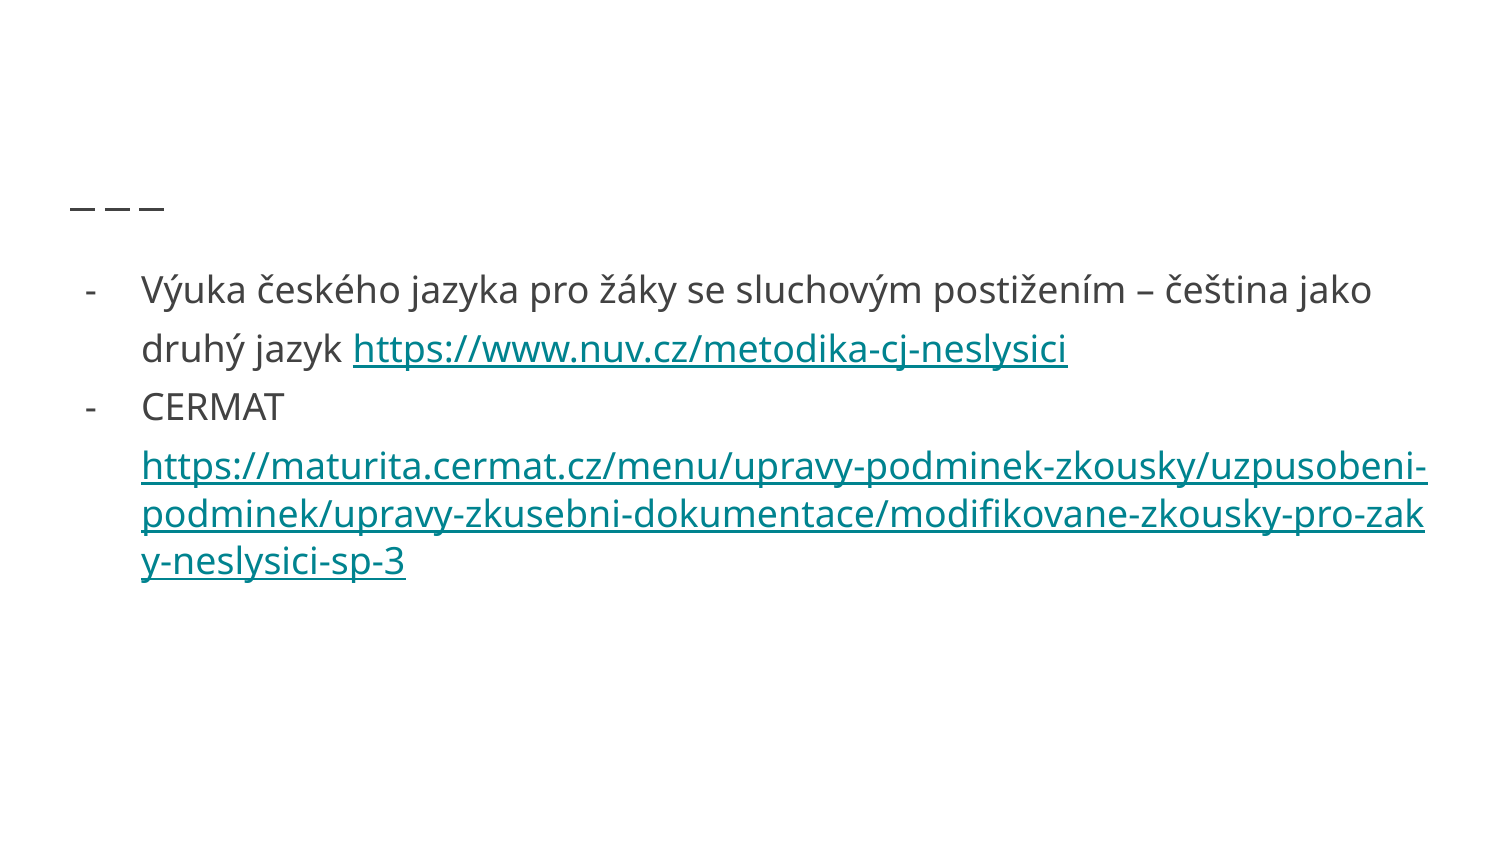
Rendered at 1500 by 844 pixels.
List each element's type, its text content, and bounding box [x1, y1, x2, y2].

list Výuka českého jazyka pro žáky se sluchovým postižením – čeština jako druhý jazyk https://www.nuv.cz/metodika-cj-neslysici CERMAT https://maturita.cermat.cz/menu/upravy-podminek-zkousky/uzpusobeni-podminek/upravy-zkusebni-dokumentace/modifikovane-zkousky-pro-zaky-neslysici-sp-3 [51, 240, 1449, 750]
